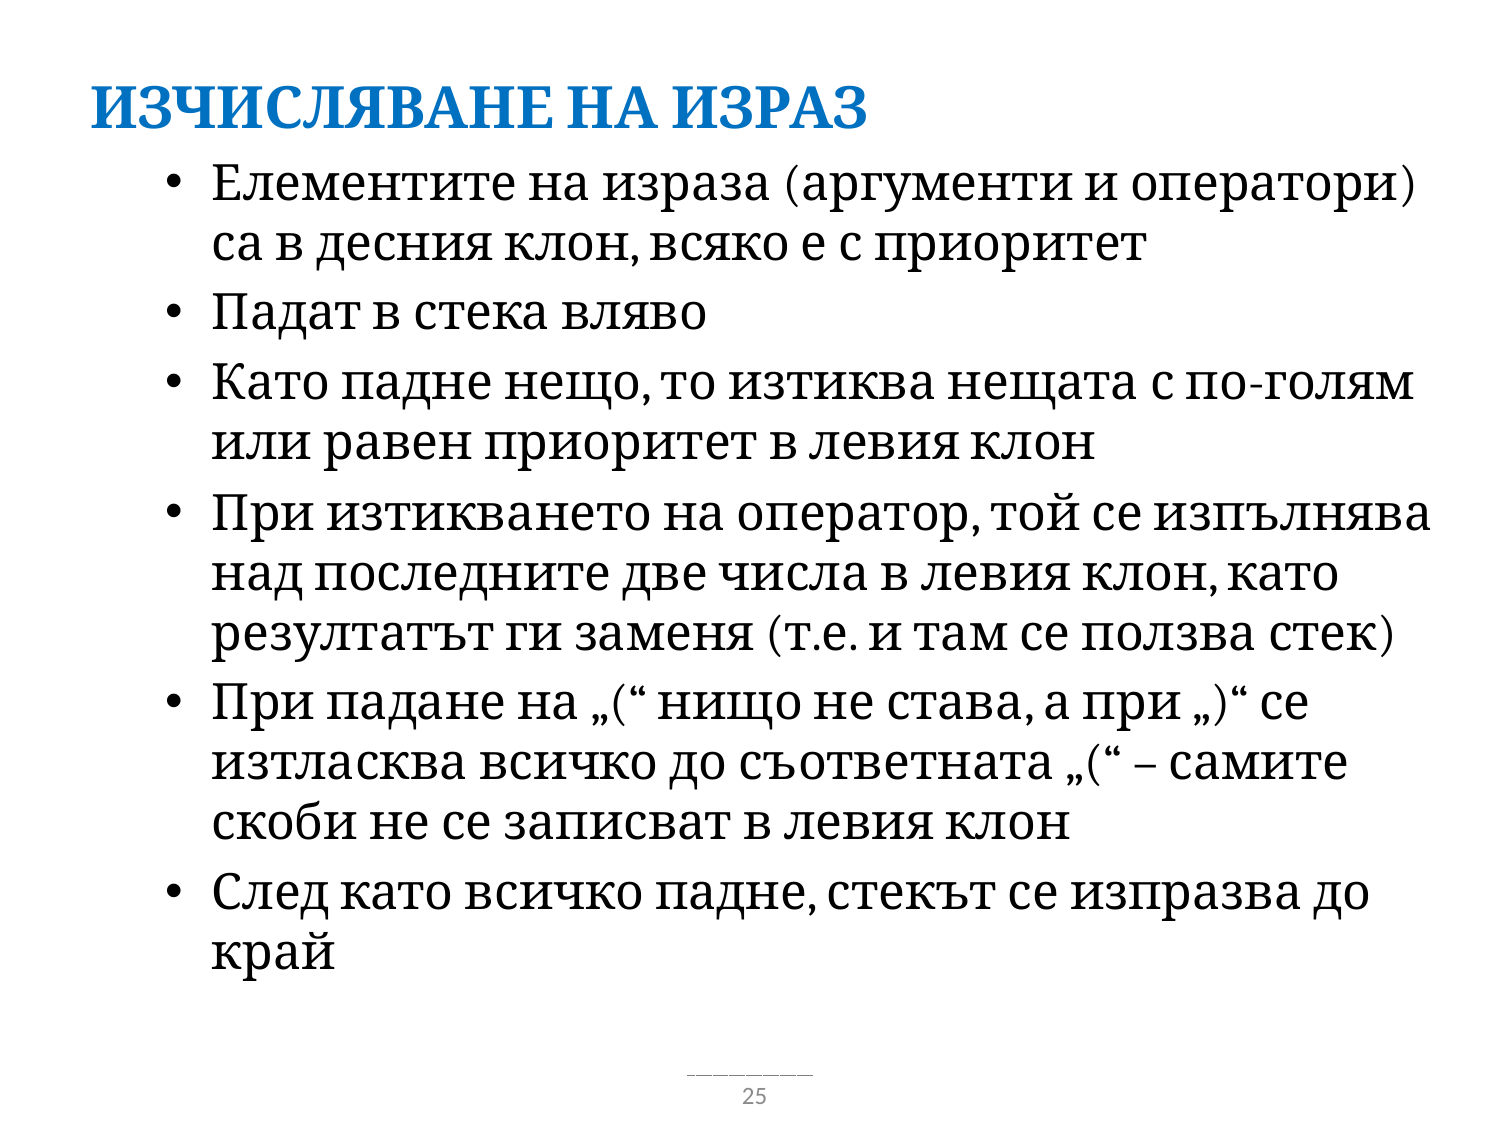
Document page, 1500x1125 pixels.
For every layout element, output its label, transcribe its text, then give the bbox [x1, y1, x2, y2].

slide_number 25 [579, 1065, 930, 1125]
list Изчисляване на израз Елементите на израза (аргументи и оператори) са в десния клон, всяко е с приоритет Падат в стека вляво Като падне нещо, то изтиква нещата с по-голям или равен приоритет в левия клон При изтикването на оператор, той се изпълнява над последните две числа в левия клон, като резултатът ги заменя (т.е. и там се ползва стек) При падане на „(“ нищо не става, а при „)“ се изтласква всичко до съответната „(“ – самите скоби не се записват в левия клон След като всичко падне, стекът се изпразва до край [75, 62, 1450, 1063]
